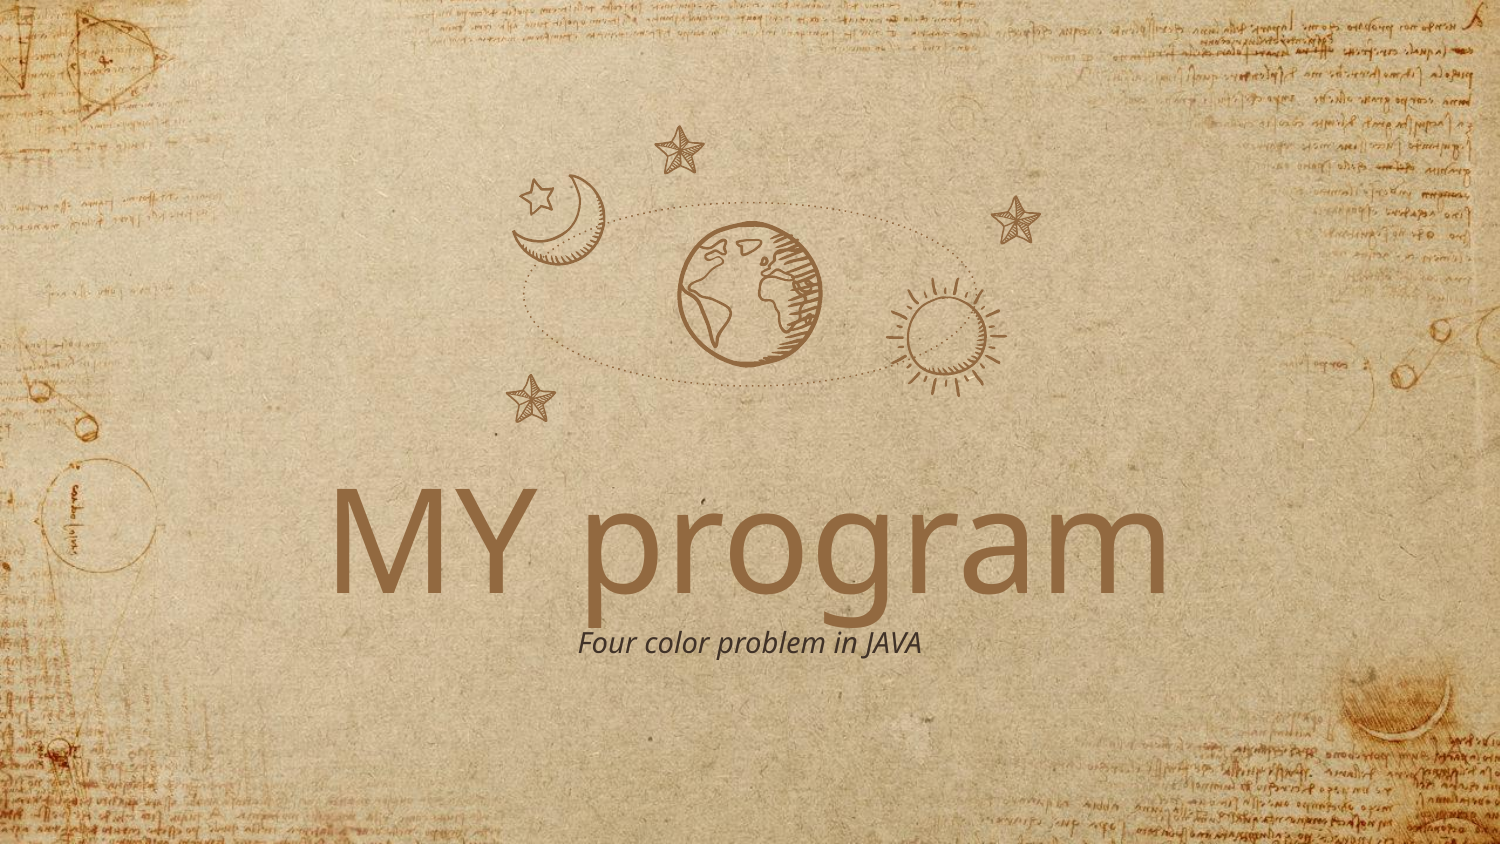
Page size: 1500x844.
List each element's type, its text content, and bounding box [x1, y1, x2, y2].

text_box [954, 377, 961, 397]
text_box [891, 354, 907, 365]
text_box [505, 373, 557, 423]
text_box [677, 221, 823, 368]
text_box [984, 354, 1001, 365]
text_box [985, 309, 1001, 318]
text_box [891, 310, 908, 320]
text_box [972, 369, 984, 386]
subtitle Four color problem in JAVA [242, 609, 1258, 739]
text_box [989, 334, 1008, 338]
title MY program [221, 447, 1279, 638]
text_box [523, 202, 977, 386]
text_box [654, 125, 705, 175]
text_box [931, 377, 937, 396]
picture [0, 0, 1500, 844]
text_box [907, 371, 921, 385]
text_box [906, 277, 987, 376]
text_box [512, 174, 606, 266]
text_box [990, 195, 1042, 245]
